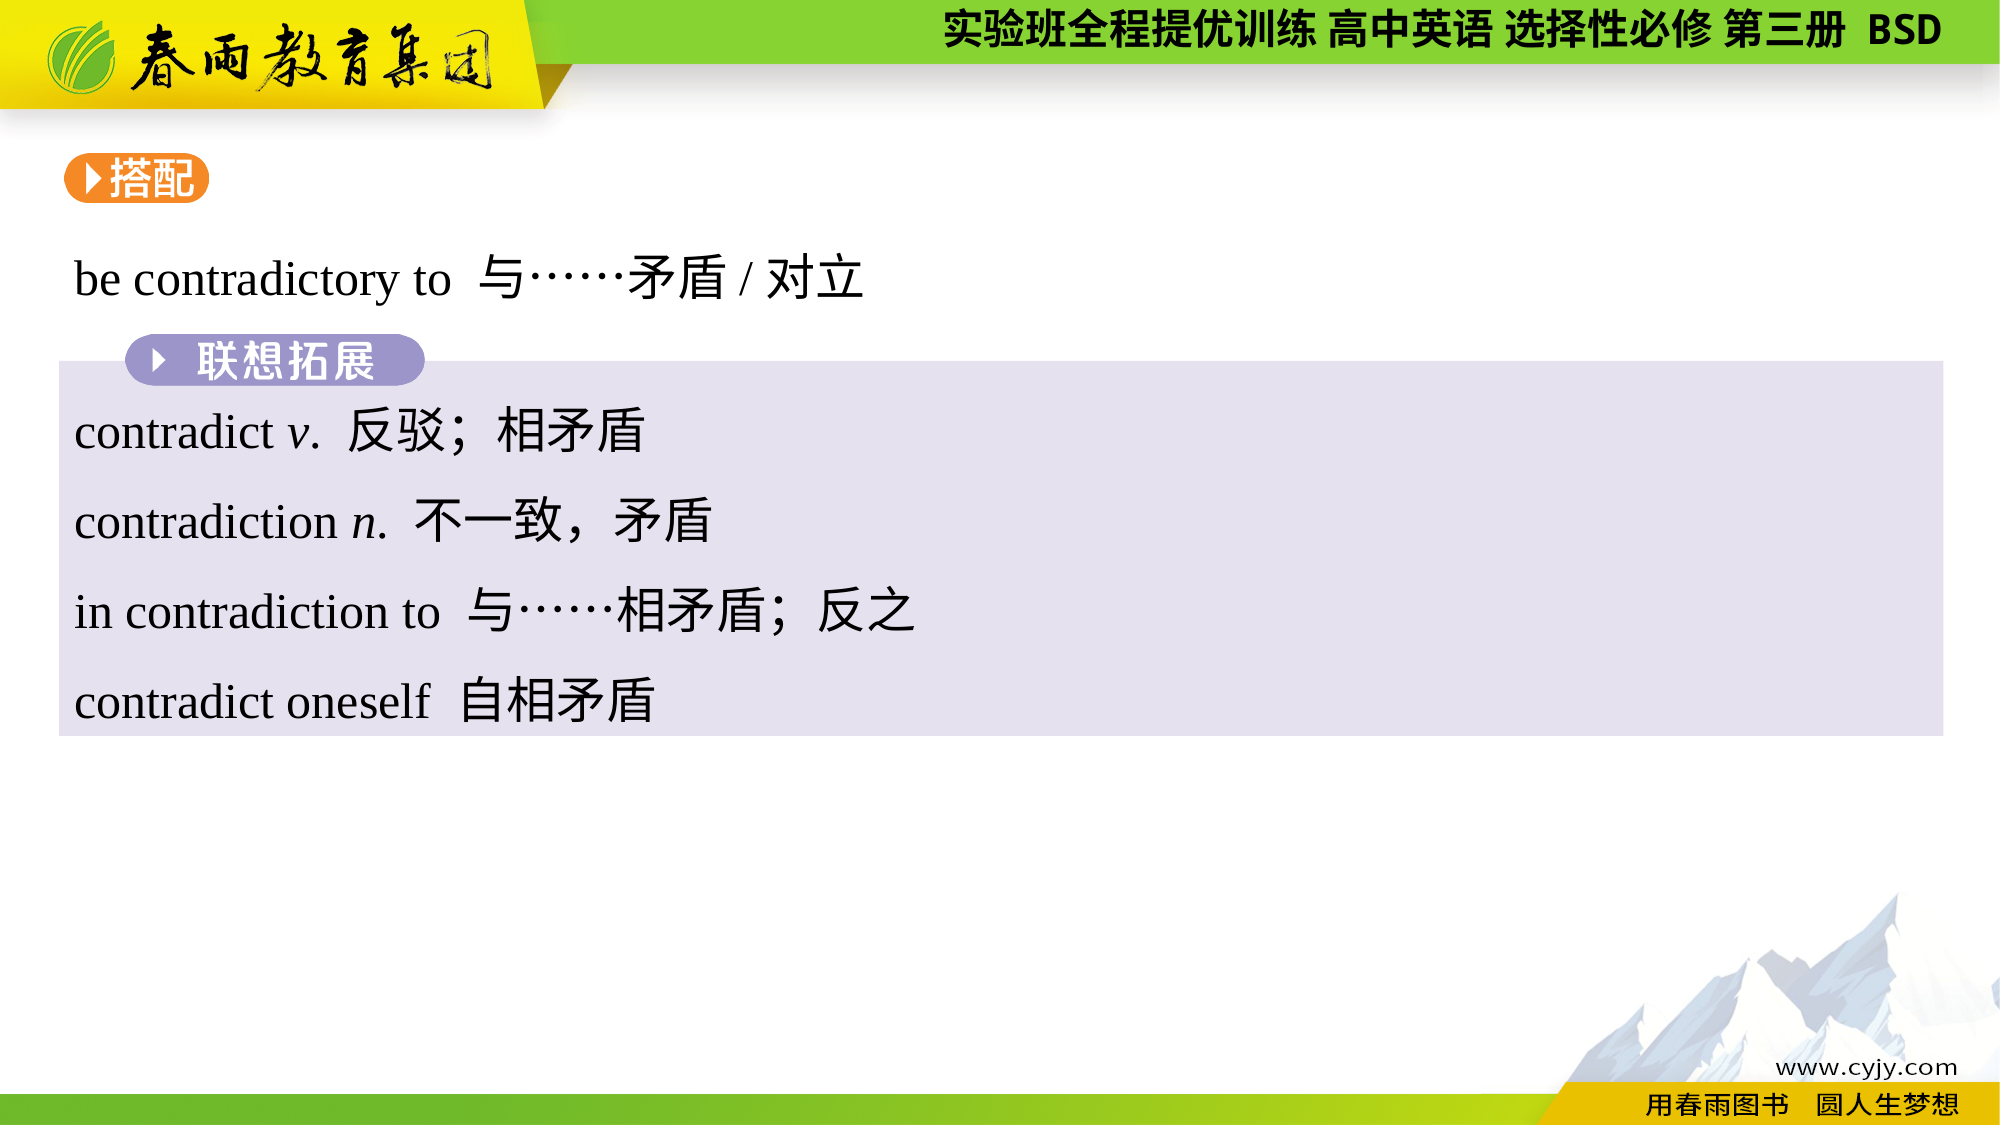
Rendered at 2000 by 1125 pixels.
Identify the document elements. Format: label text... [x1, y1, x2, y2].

text_box contradict v. 反驳；相矛盾 contradiction n. 不一致，矛盾 in contradiction to 与……相矛盾；反之 contradict oneself 自相矛盾 [59, 360, 1944, 736]
picture [0, 0, 2000, 1125]
list be contradictory to 与……矛盾/对立 [59, 208, 1944, 303]
